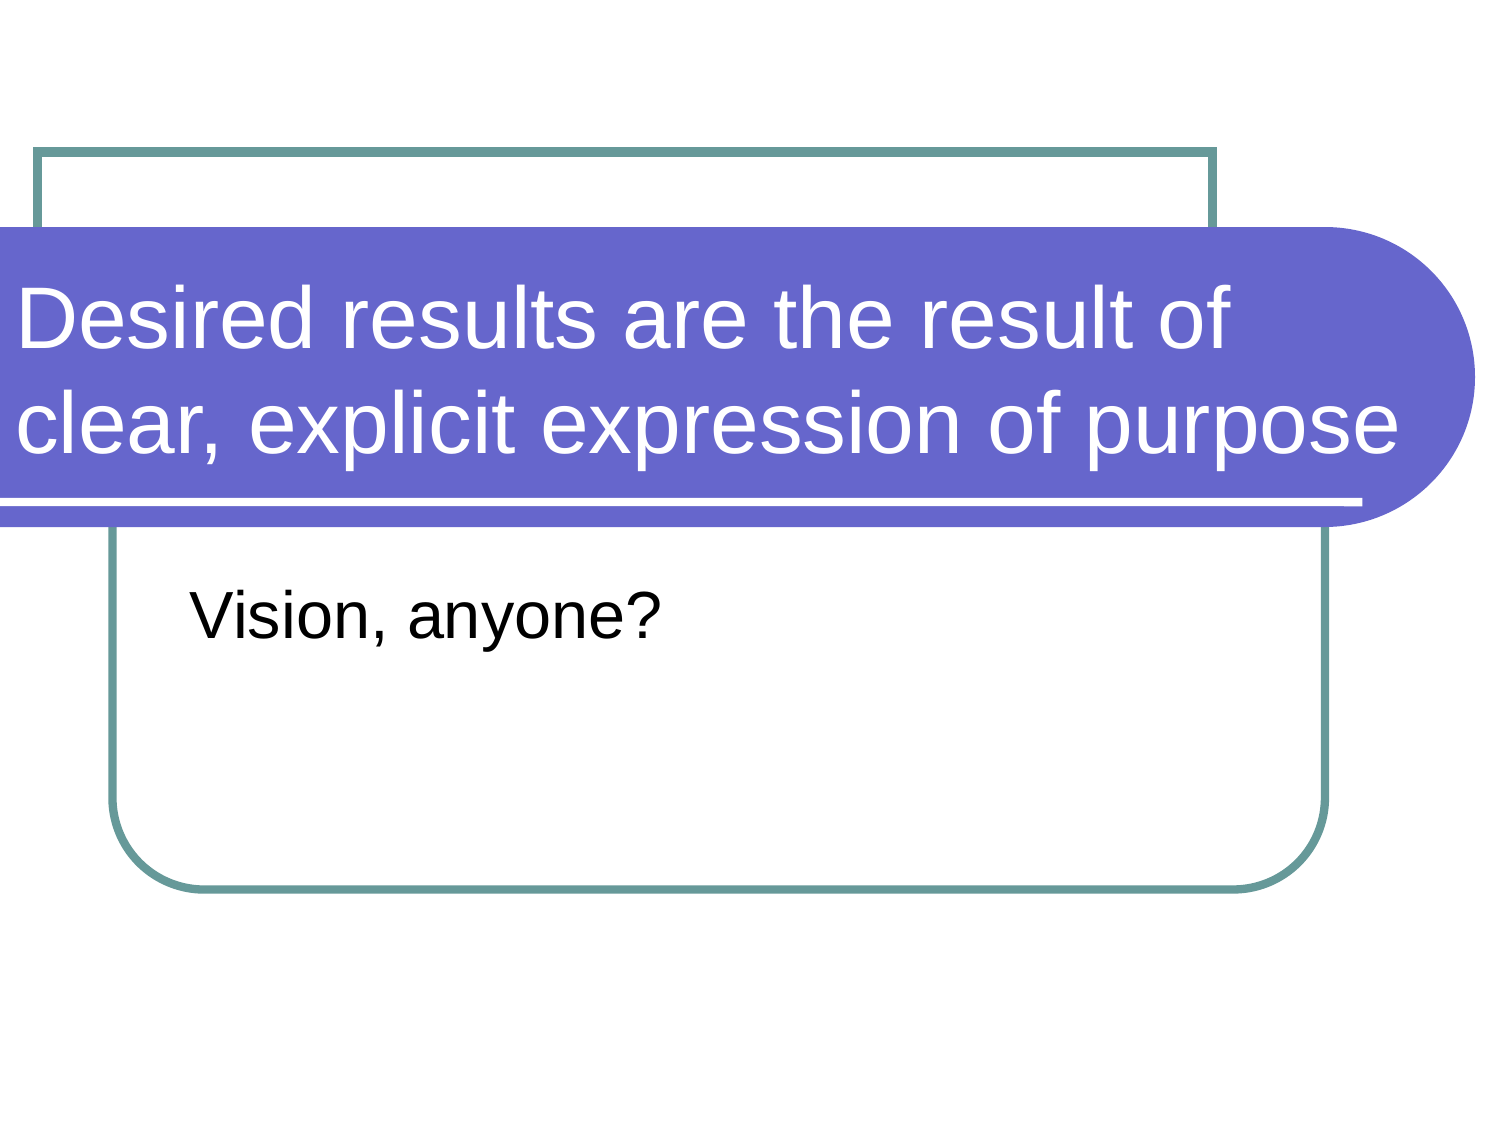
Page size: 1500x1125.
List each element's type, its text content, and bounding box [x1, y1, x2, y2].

subtitle Vision, anyone? [174, 564, 1263, 840]
title Desired results are the result of clear, explicit expression of purpose [0, 233, 1438, 499]
